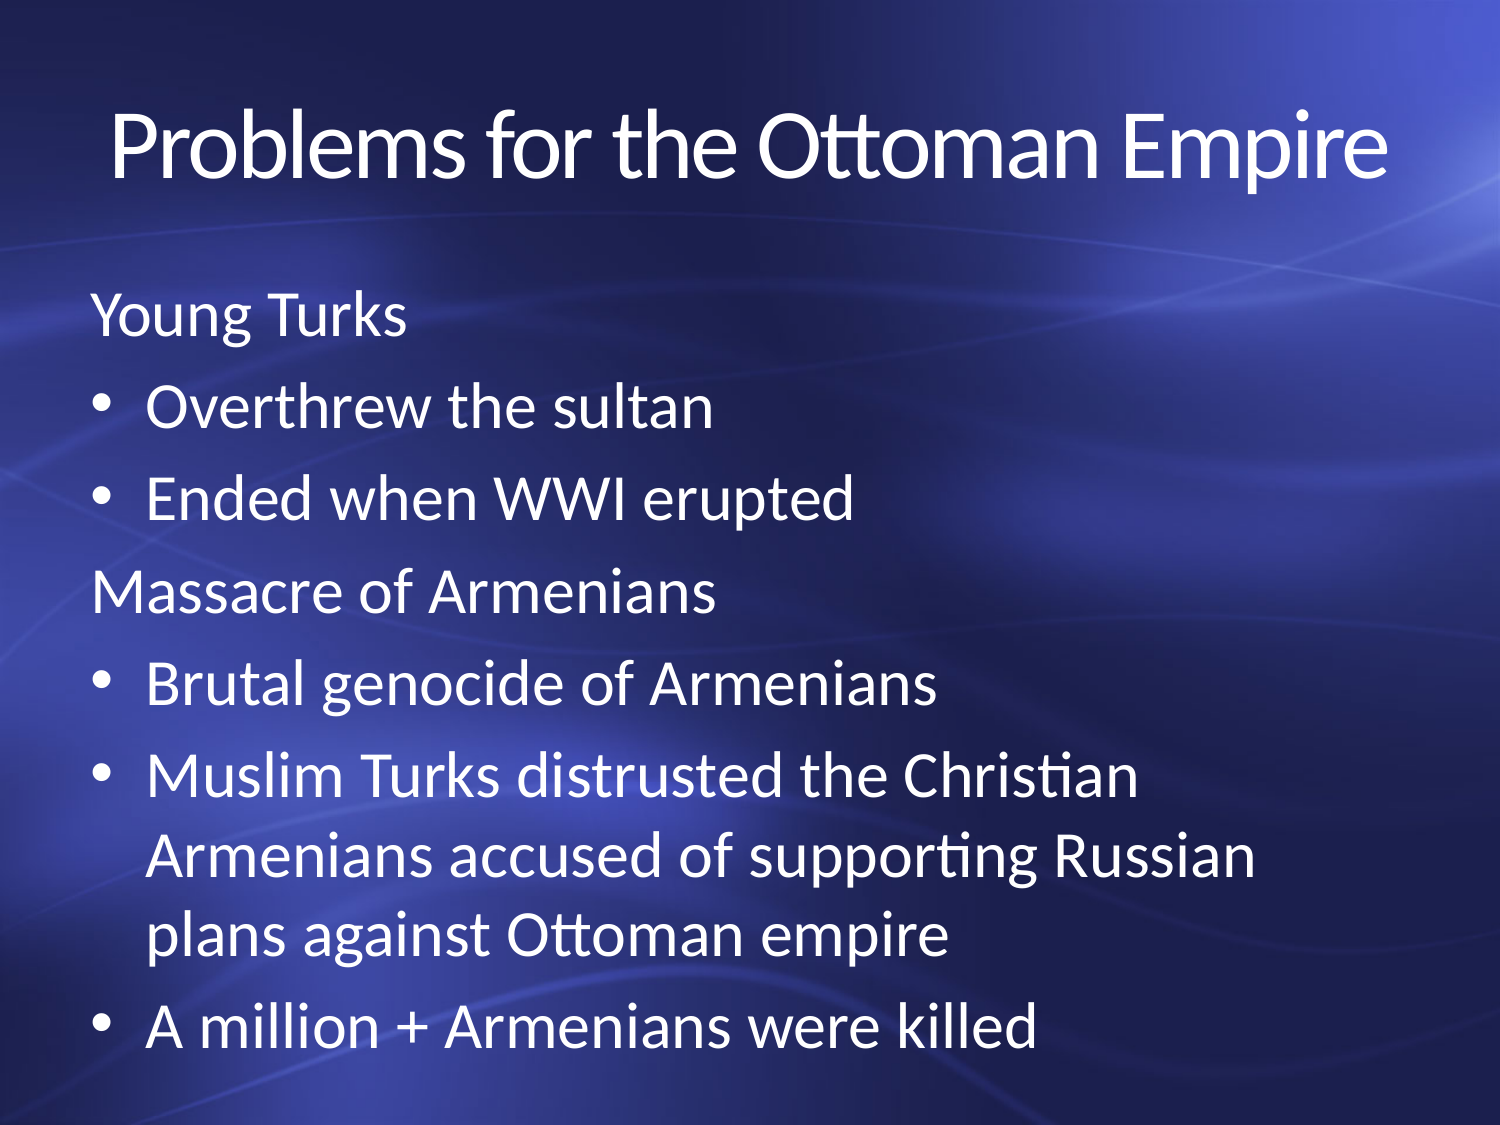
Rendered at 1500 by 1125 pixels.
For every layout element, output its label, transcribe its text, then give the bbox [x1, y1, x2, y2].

title Problems for the Ottoman Empire [75, 45, 1425, 233]
list Young Turks Overthrew the sultan Ended when WWI erupted Massacre of Armenians Brutal genocide of Armenians Muslim Turks distrusted the Christian Armenians accused of supporting Russian plans against Ottoman empire A million + Armenians were killed [75, 262, 1425, 1075]
picture [0, 0, 1500, 1125]
